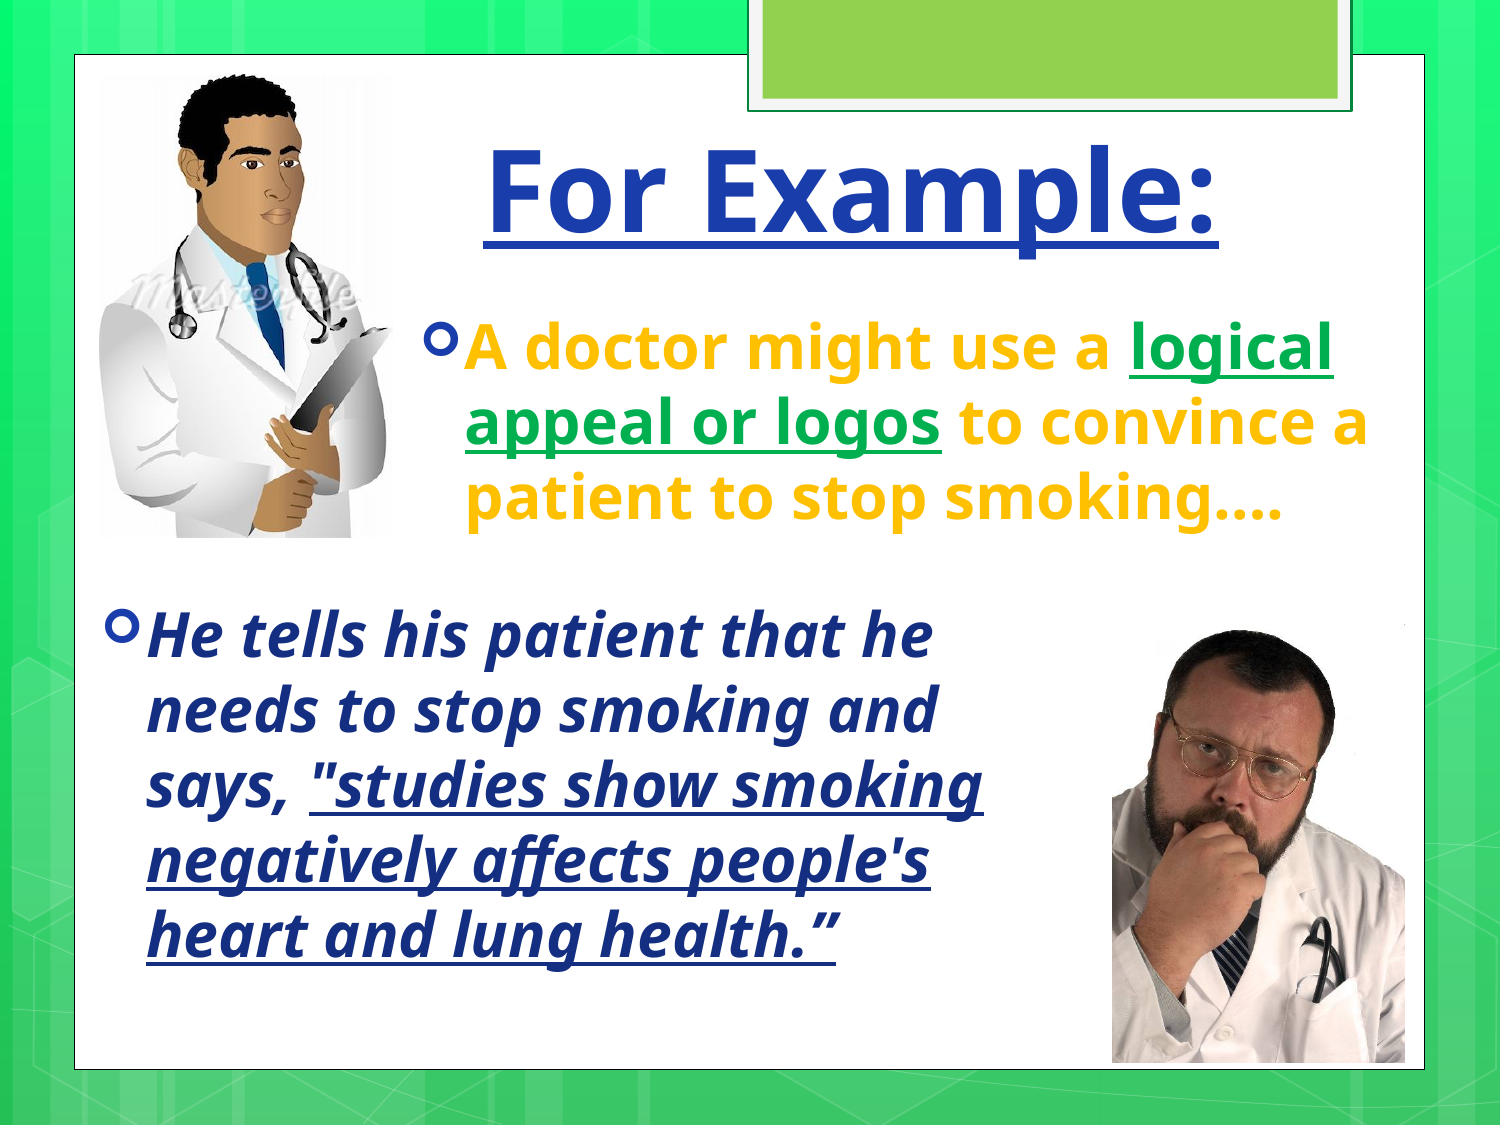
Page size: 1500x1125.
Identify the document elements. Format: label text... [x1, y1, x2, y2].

picture [1112, 624, 1405, 1063]
list A doctor might use a logical appeal or logos to convince a patient to stop smoking…. [393, 299, 1425, 551]
title For Example: [394, 75, 1428, 263]
text_box He tells his patient that he needs to stop smoking and says, "studies show smoking negatively affects people's heart and lung health.” [74, 587, 1063, 1052]
picture [99, 74, 394, 538]
